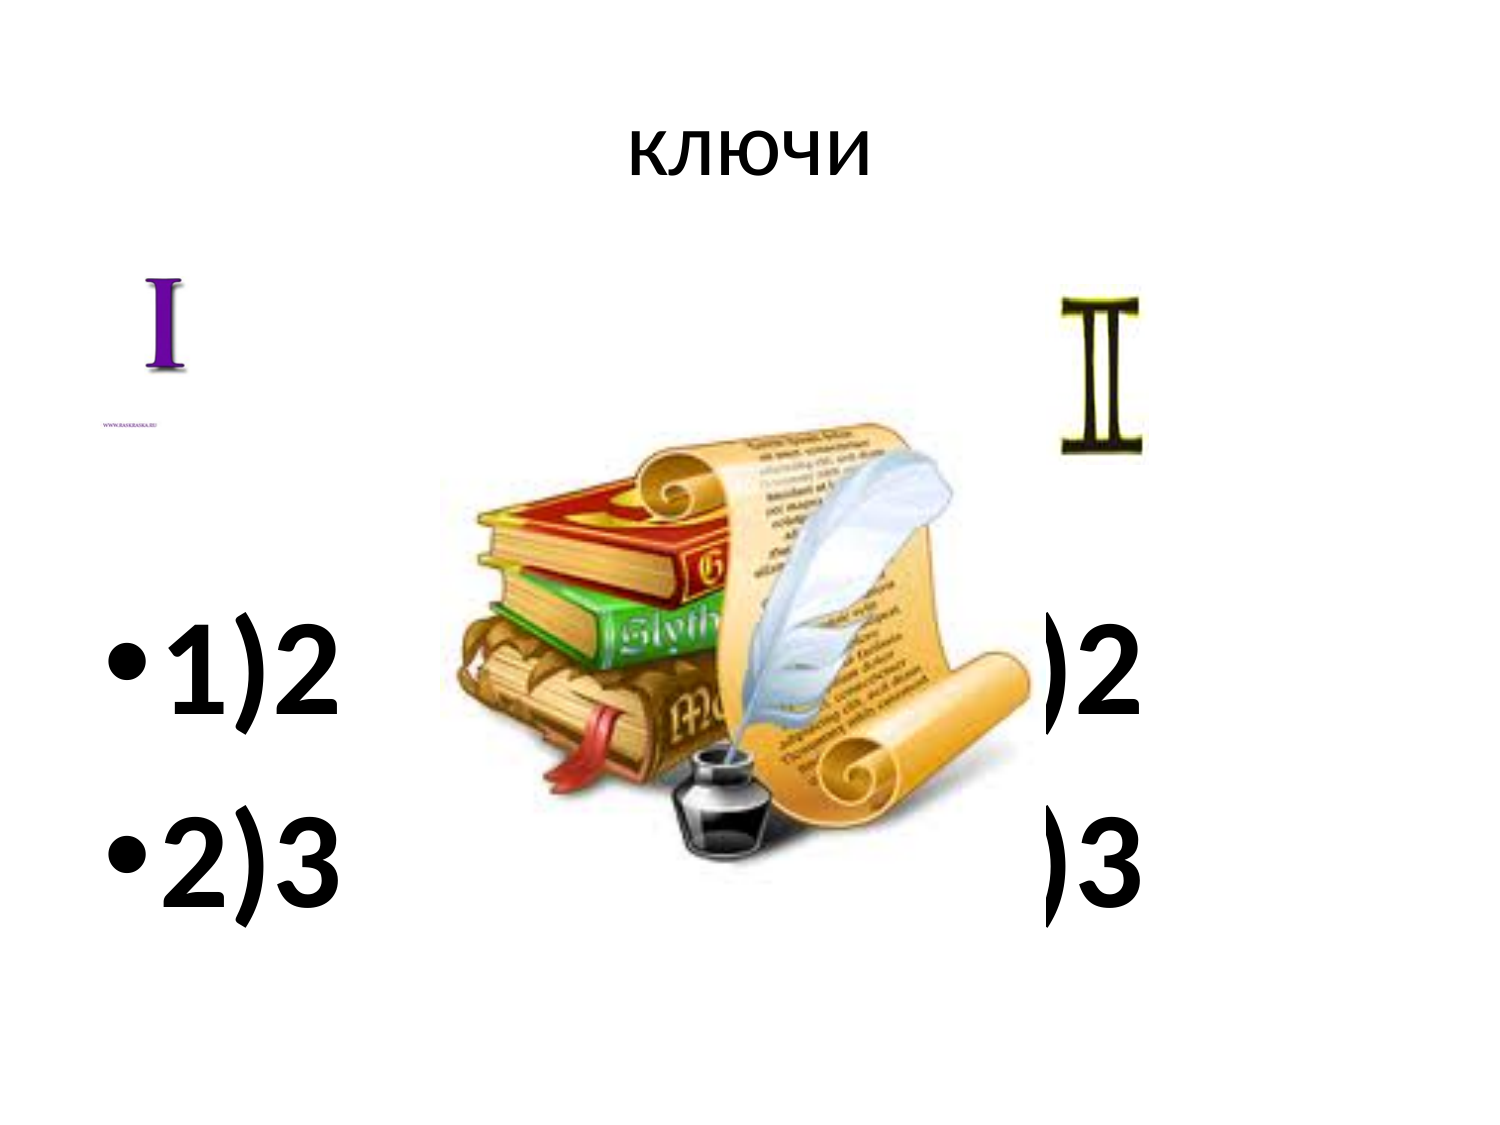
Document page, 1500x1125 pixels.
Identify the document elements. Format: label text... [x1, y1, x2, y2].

list 1)2 1)2 2)3 2)3 [88, 275, 1468, 999]
picture [100, 243, 232, 429]
title ключи [75, 45, 1425, 233]
picture [440, 284, 1149, 944]
